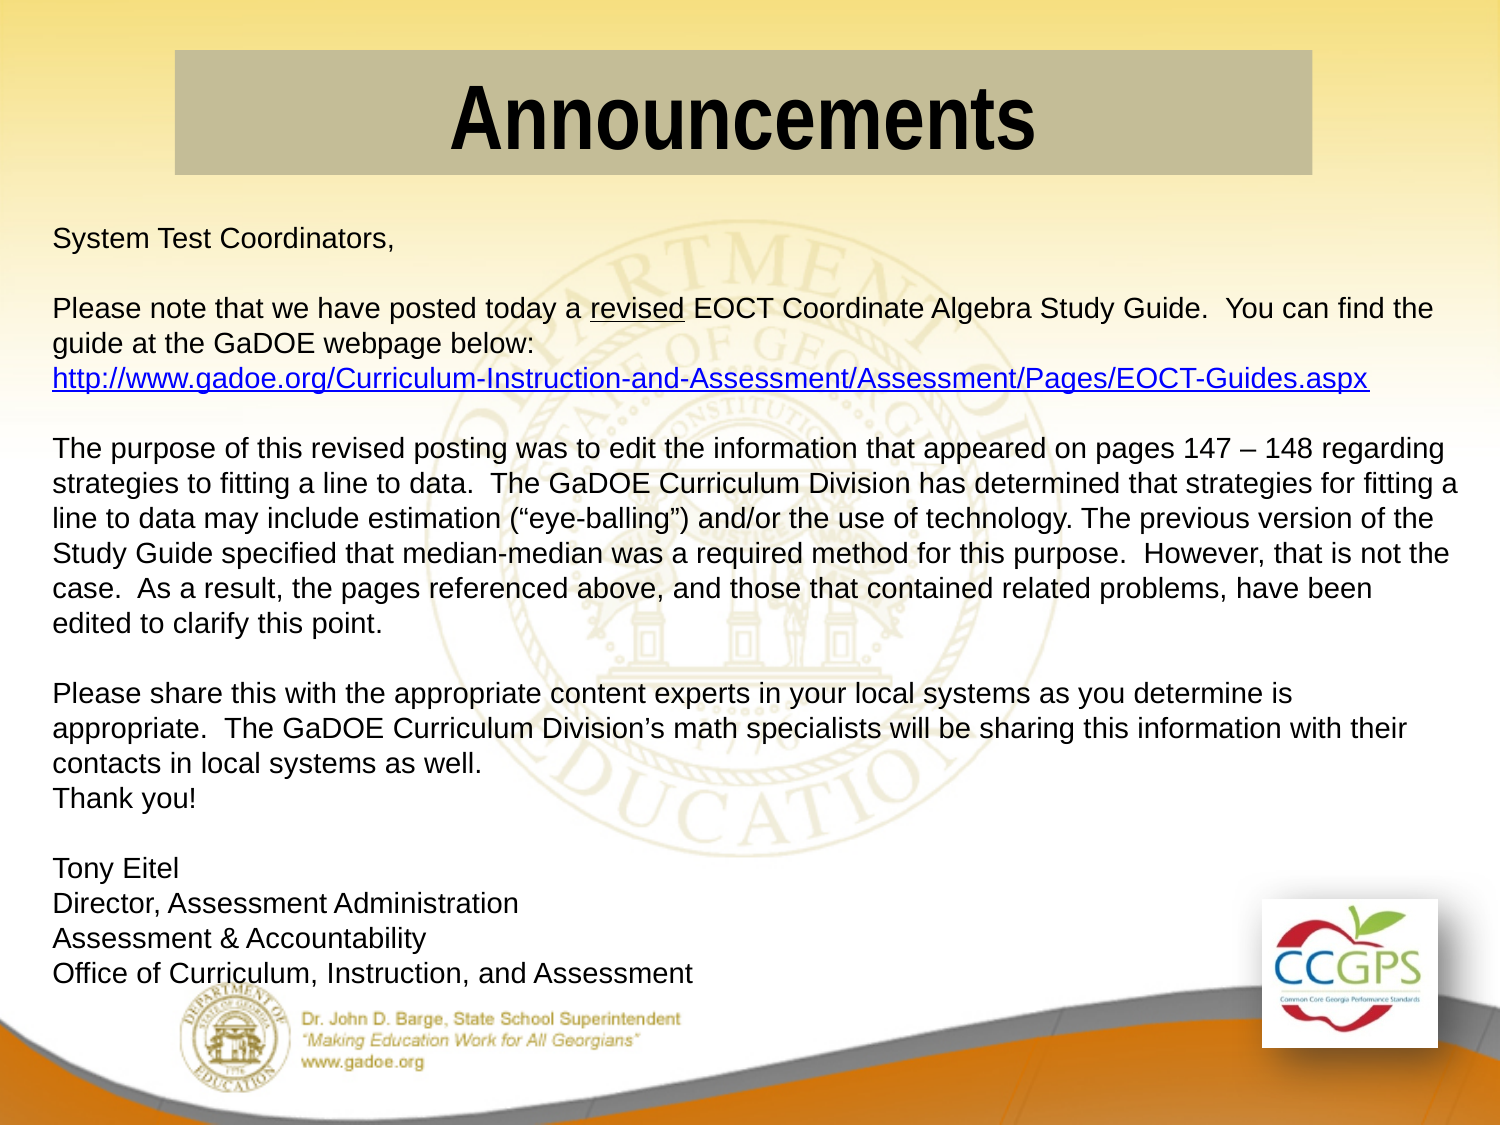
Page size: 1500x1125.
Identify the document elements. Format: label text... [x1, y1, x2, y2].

picture [0, 0, 1500, 1125]
text_box System Test Coordinators, Please note that we have posted today a revised EOCT Coordinate Algebra Study Guide. You can find the guide at the GaDOE webpage below: http://www.gadoe.org/Curriculum-Instruction-and-Assessment/Assessment/Pages/EOCT-Guides.aspx The purpose of this revised posting was to edit the information that appeared on pages 147 – 148 regarding strategies to fitting a line to data. The GaDOE Curriculum Division has determined that strategies for fitting a line to data may include estimation (“eye-balling”) and/or the use of technology. The previous version of the Study Guide specified that median-median was a required method for this purpose. However, that is not the case. As a result, the pages referenced above, and those that contained related problems, have been edited to clarify this point. Please share this with the appropriate content experts in your local systems as you determine is appropriate. The GaDOE Curriculum Division’s math specialists will be sharing this information with their contacts in local systems as well. Thank you! Tony Eitel Director, Assessment Administration Assessment & Accountability Office of Curriculum, Instruction, and Assessment [37, 212, 1475, 1032]
title Announcements [174, 49, 1313, 176]
